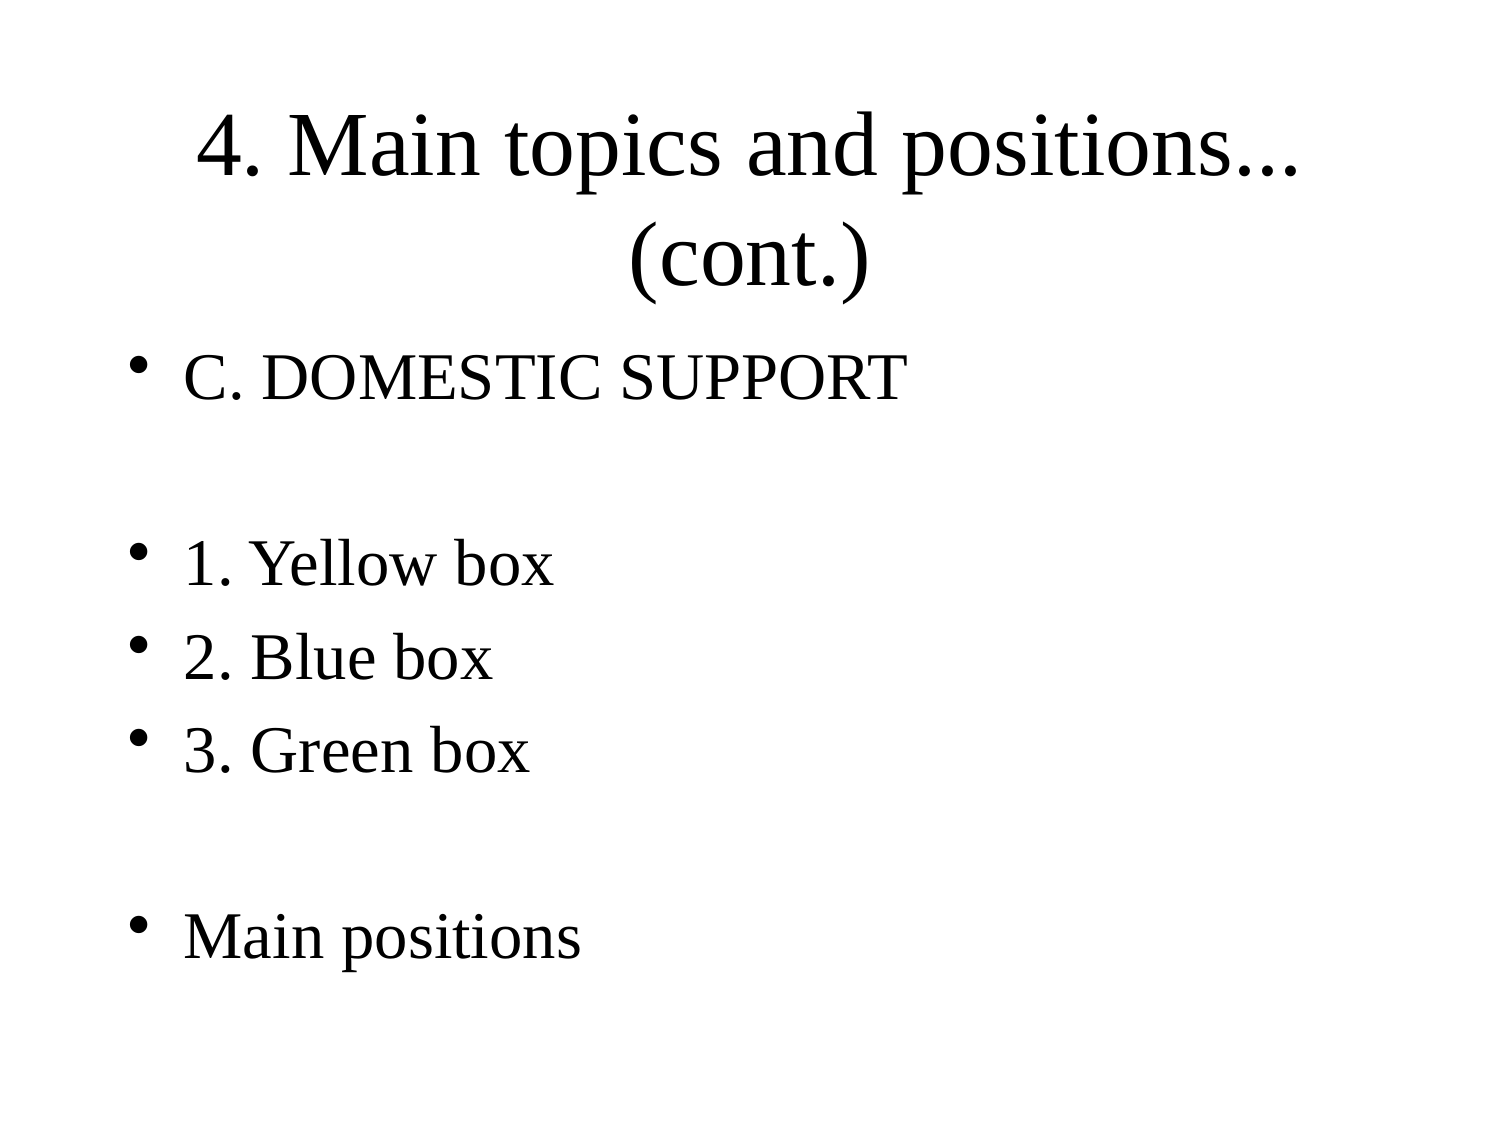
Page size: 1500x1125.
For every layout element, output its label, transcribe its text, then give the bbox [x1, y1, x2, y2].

list C. DOMESTIC SUPPORT 1. Yellow box 2. Blue box 3. Green box Main positions [112, 324, 1388, 1001]
title 4. Main topics and positions... (cont.) [112, 99, 1388, 288]
